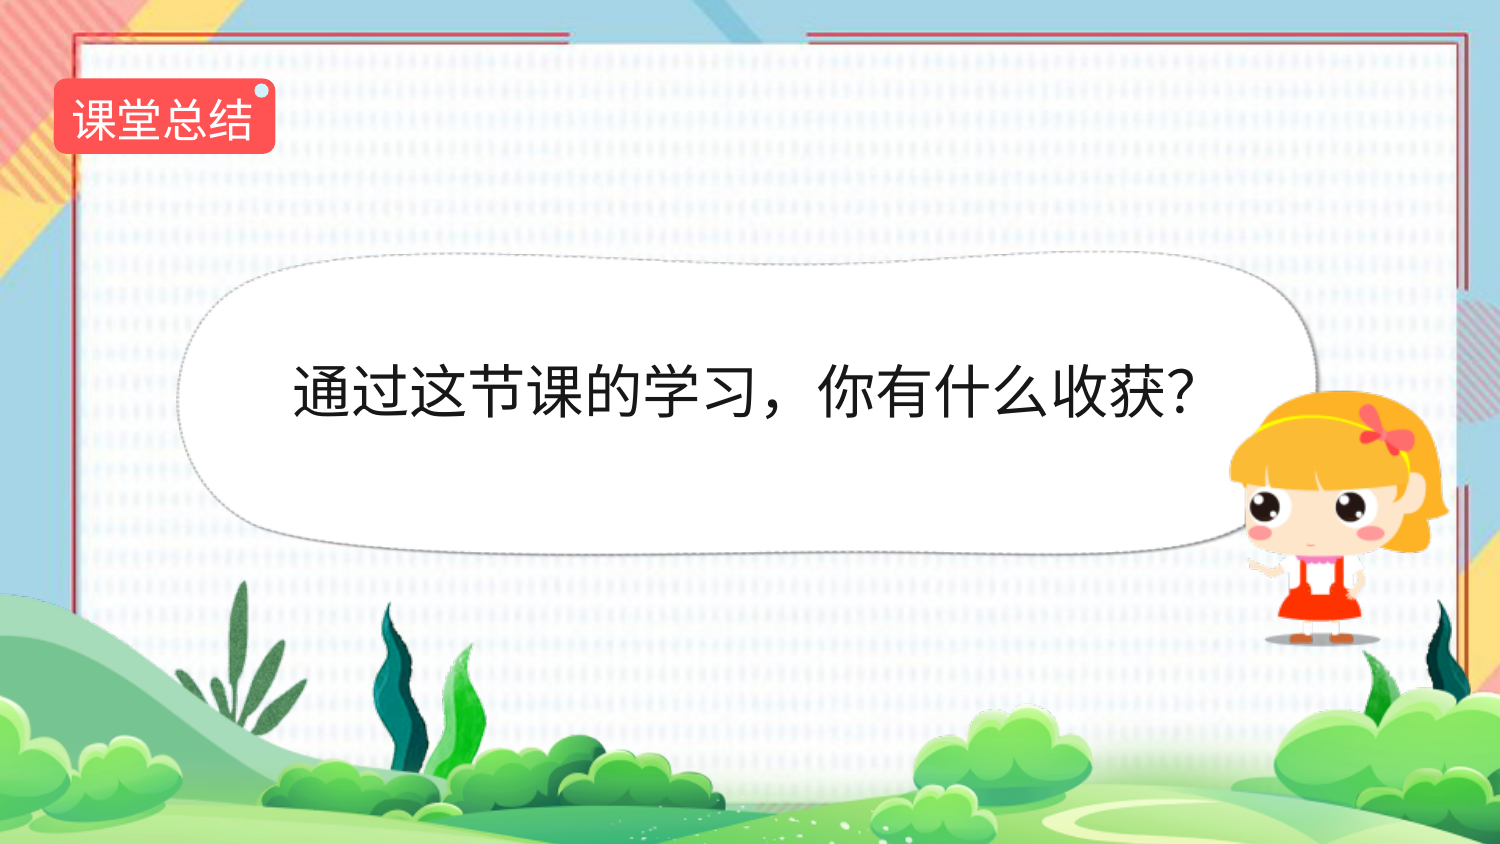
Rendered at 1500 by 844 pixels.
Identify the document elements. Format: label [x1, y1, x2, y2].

text_box [53, 78, 297, 154]
picture [0, 0, 1500, 844]
text_box [175, 250, 1471, 664]
